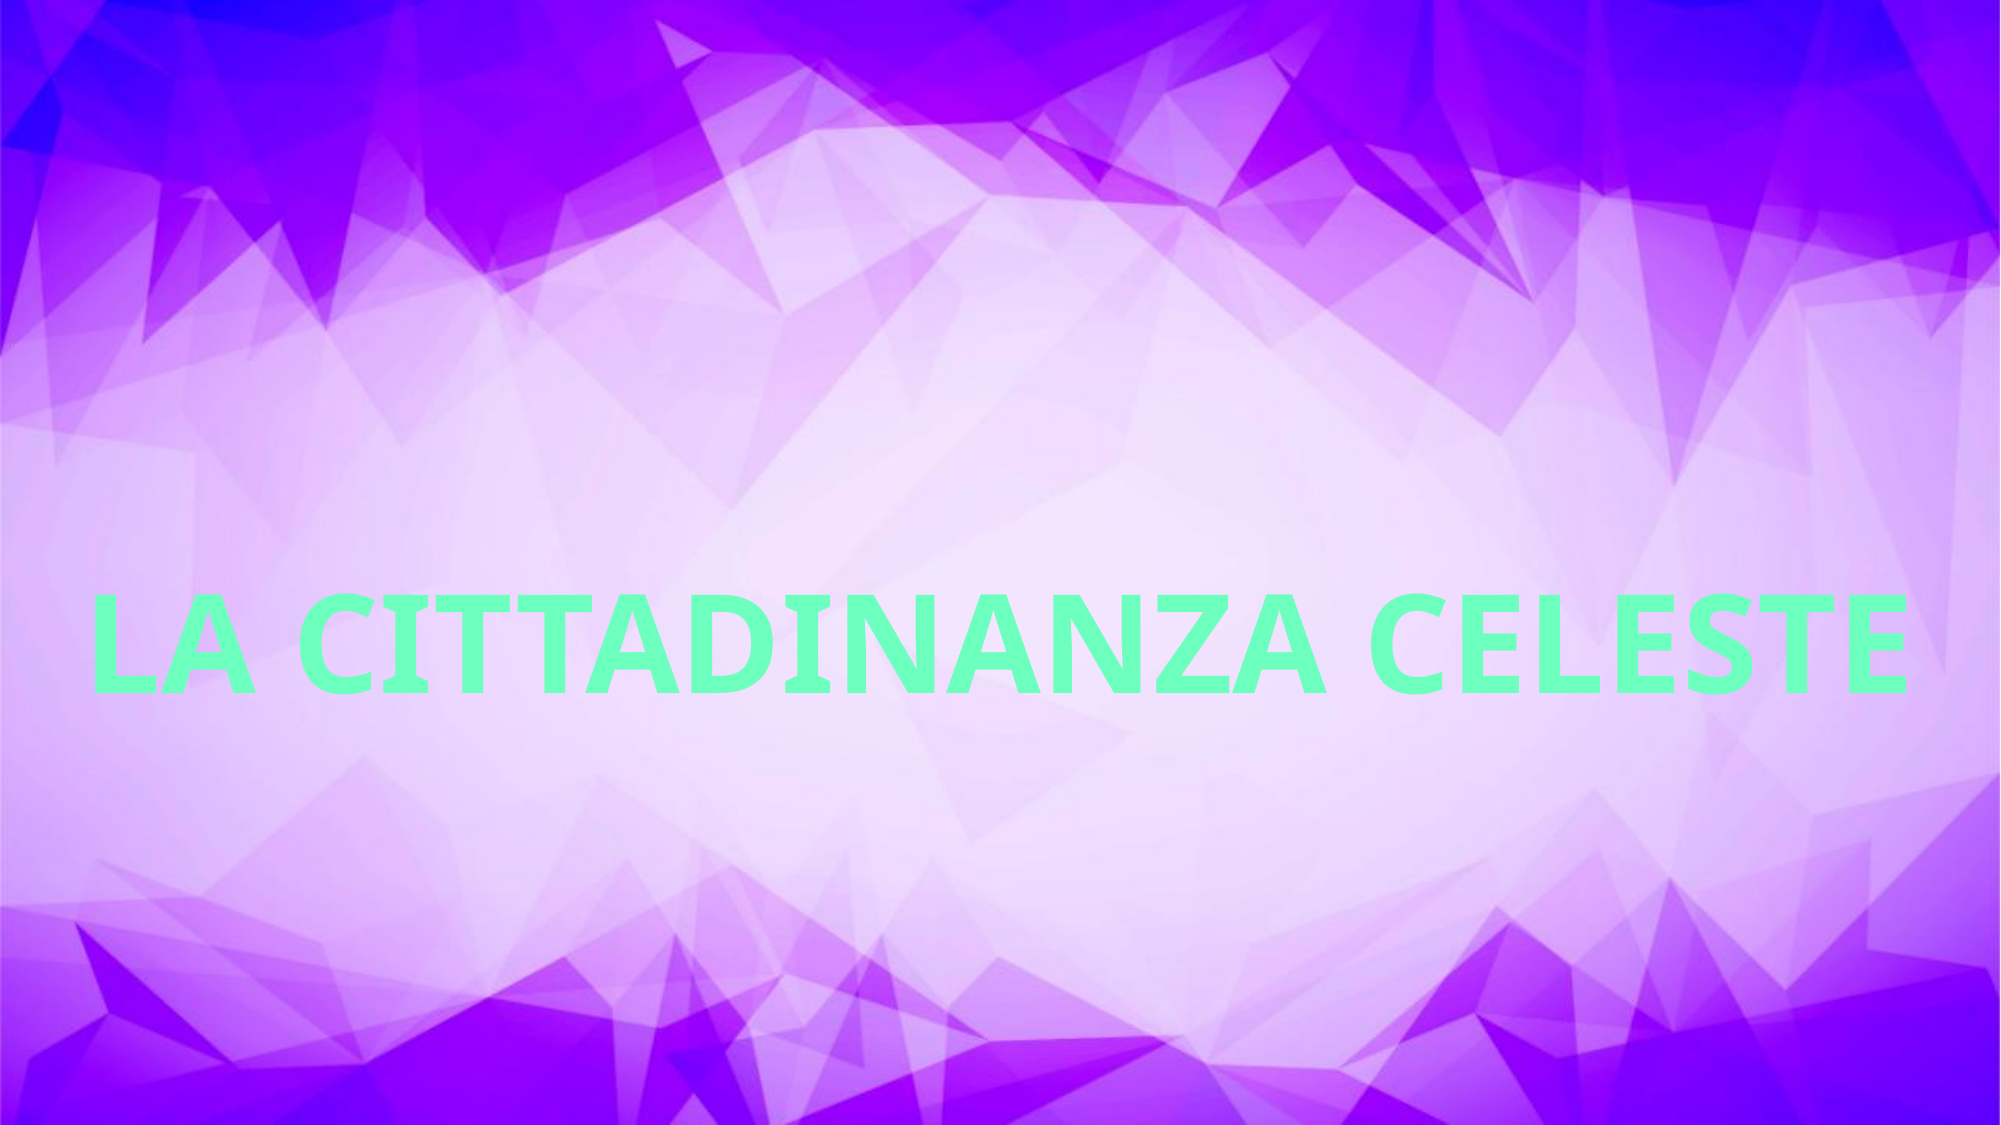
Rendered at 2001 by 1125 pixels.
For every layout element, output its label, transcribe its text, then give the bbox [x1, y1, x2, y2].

picture [0, 0, 2001, 1125]
text_box LA CITTADINANZA CELESTE [0, 549, 2000, 729]
